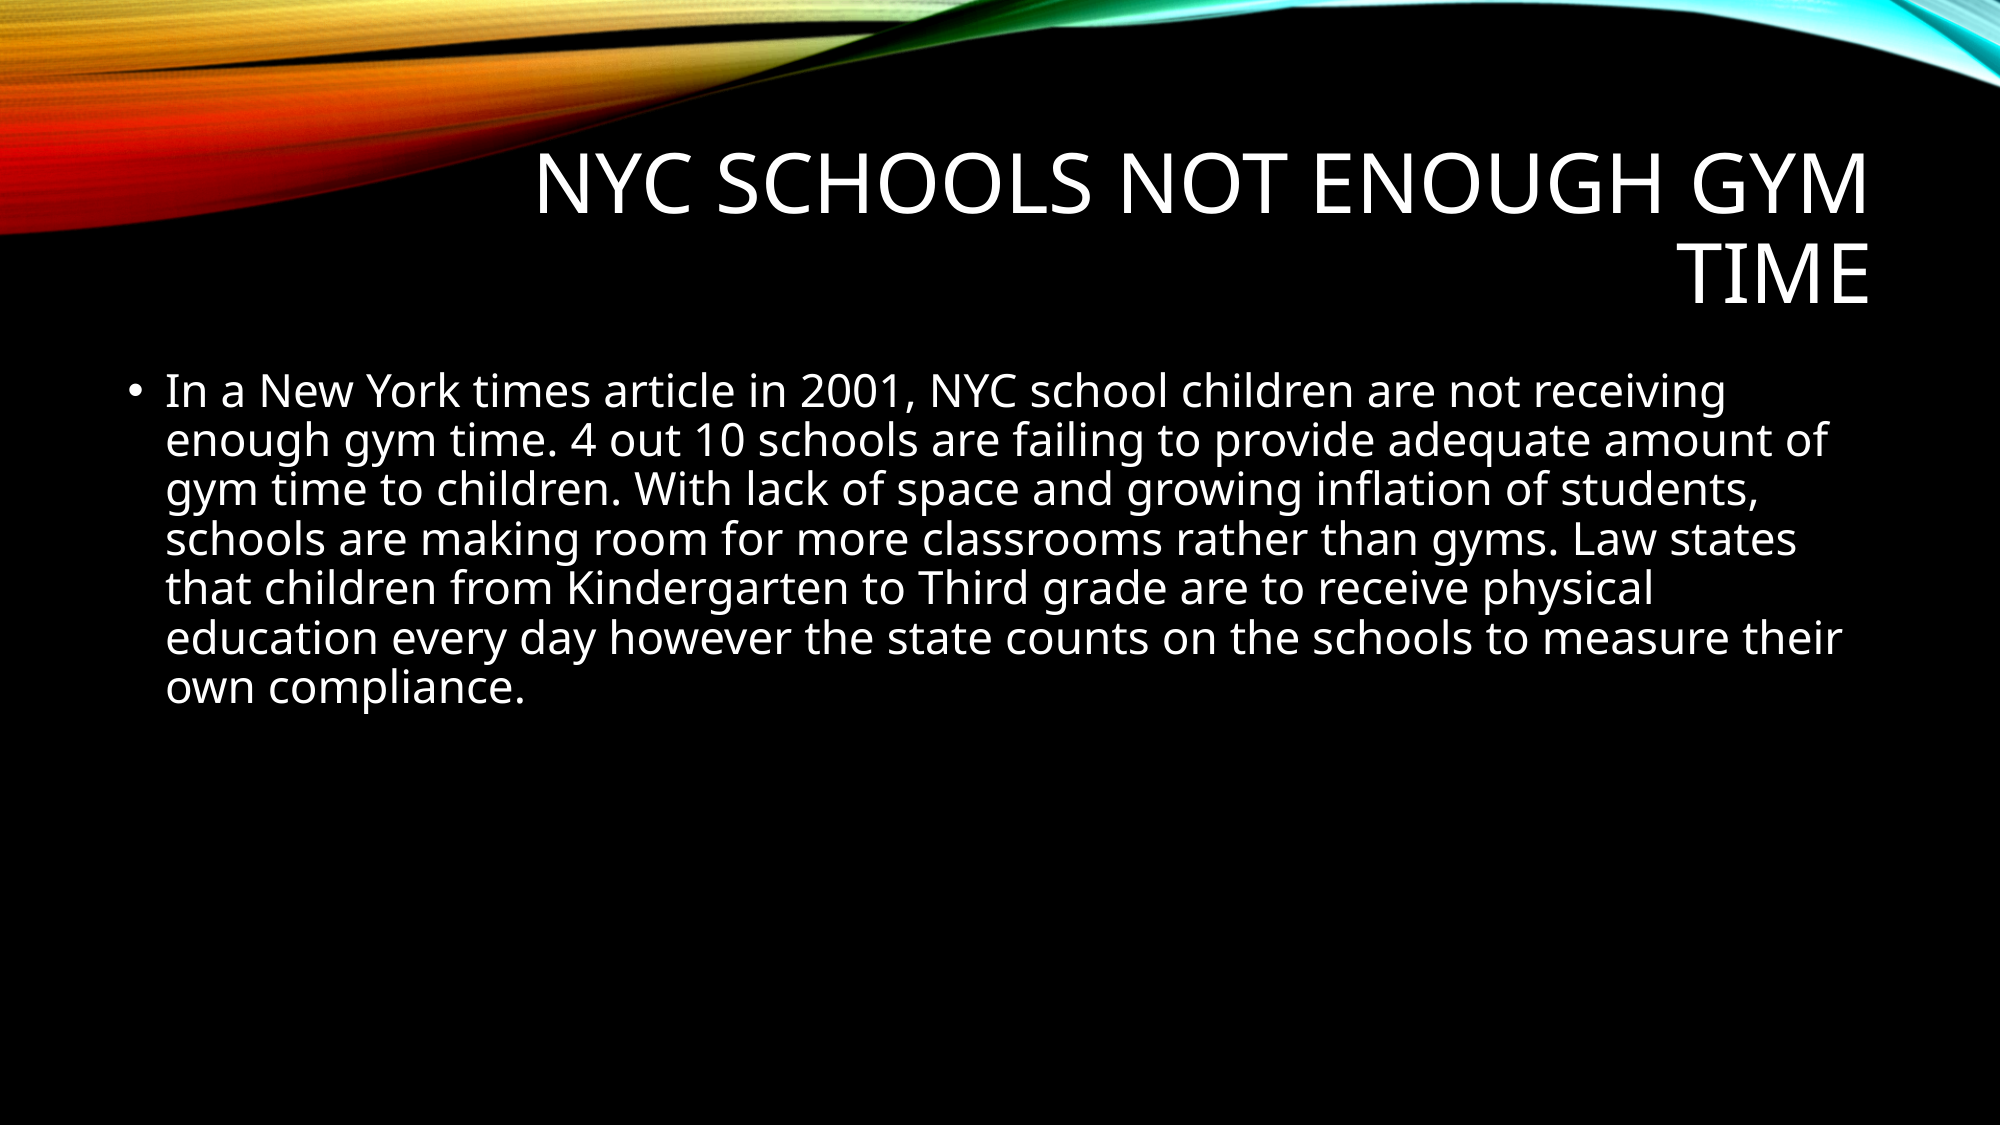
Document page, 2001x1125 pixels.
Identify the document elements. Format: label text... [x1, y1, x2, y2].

title NYC Schools not enough gym time [474, 125, 1888, 338]
picture [0, 0, 2000, 237]
list In a New York times article in 2001, NYC school children are not receiving enough gym time. 4 out 10 schools are failing to provide adequate amount of gym time to children. With lack of space and growing inflation of students, schools are making room for more classrooms rather than gyms. Law states that children from Kindergarten to Third grade are to receive physical education every day however the state counts on the schools to measure their own compliance. [112, 360, 1888, 1021]
